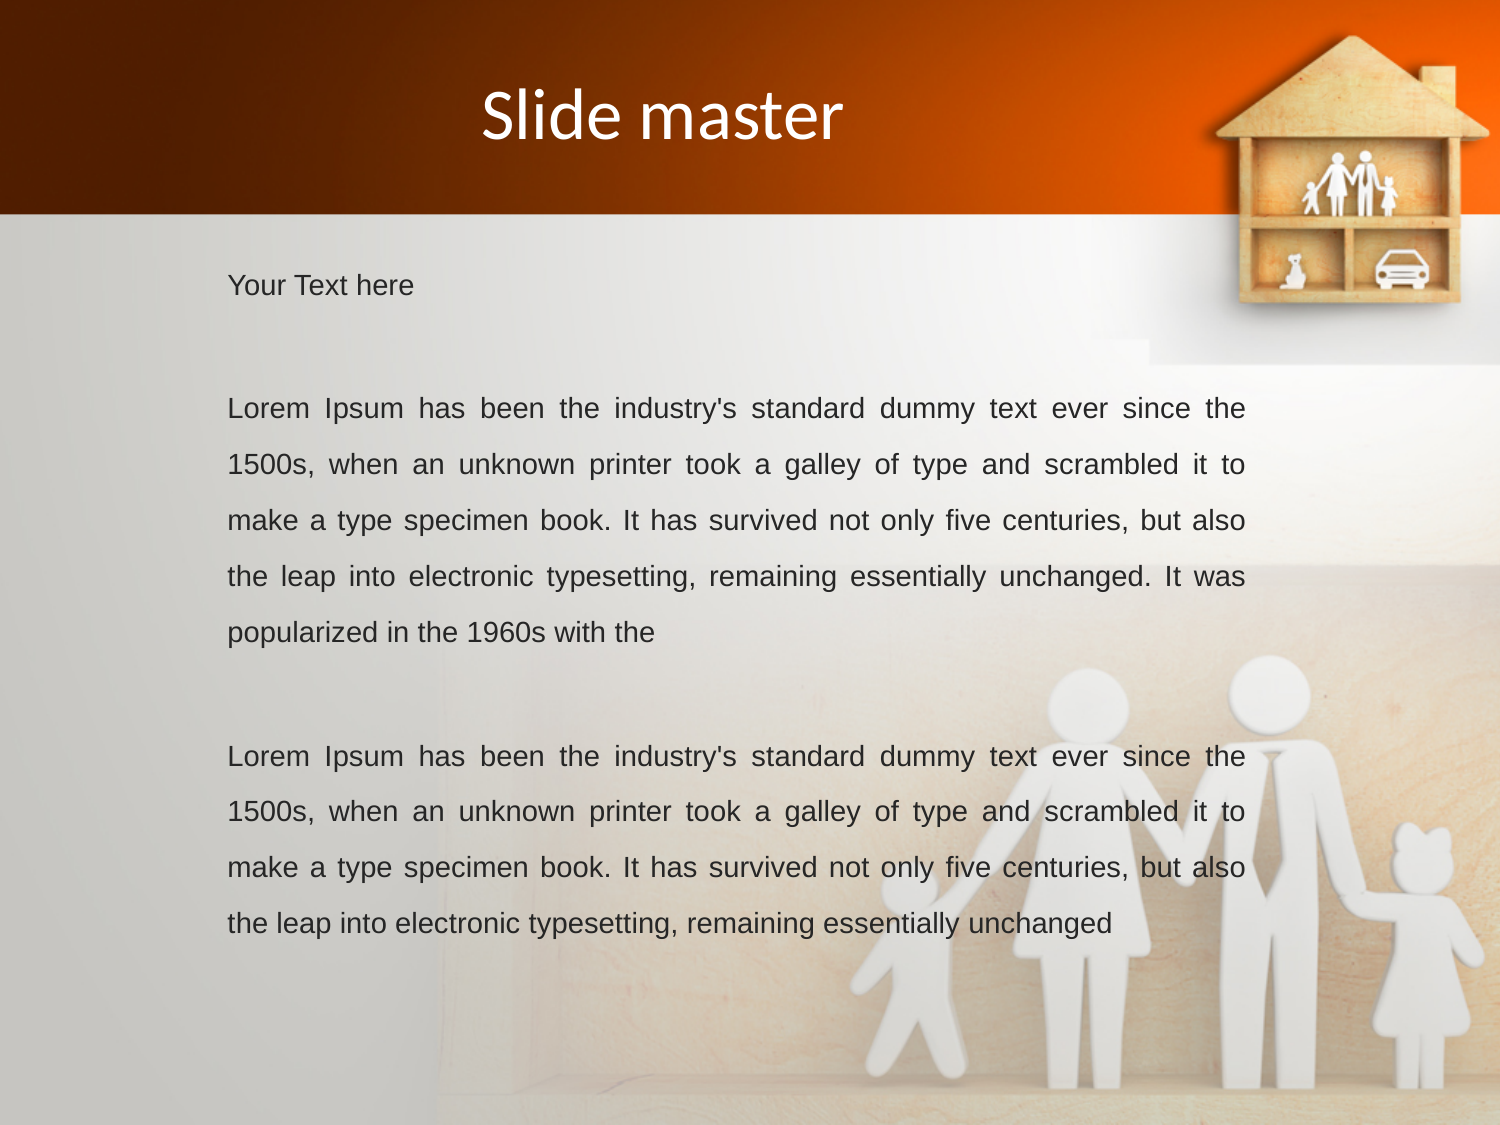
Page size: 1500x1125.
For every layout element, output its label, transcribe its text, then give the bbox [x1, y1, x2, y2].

text_box Slide master [113, 58, 1213, 163]
text_box Your Text here Lorem Ipsum has been the industry's standard dummy text ever since the 1500s, when an unknown printer took a galley of type and scrambled it to make a type specimen book. It has survived not only five centuries, but also the leap into electronic typesetting, remaining essentially unchanged. It was popularized in the 1960s with the Lorem Ipsum has been the industry's standard dummy text ever since the 1500s, when an unknown printer took a galley of type and scrambled it to make a type specimen book. It has survived not only five centuries, but also the leap into electronic typesetting, remaining essentially unchanged [212, 237, 1263, 1038]
picture [0, 0, 1500, 1125]
